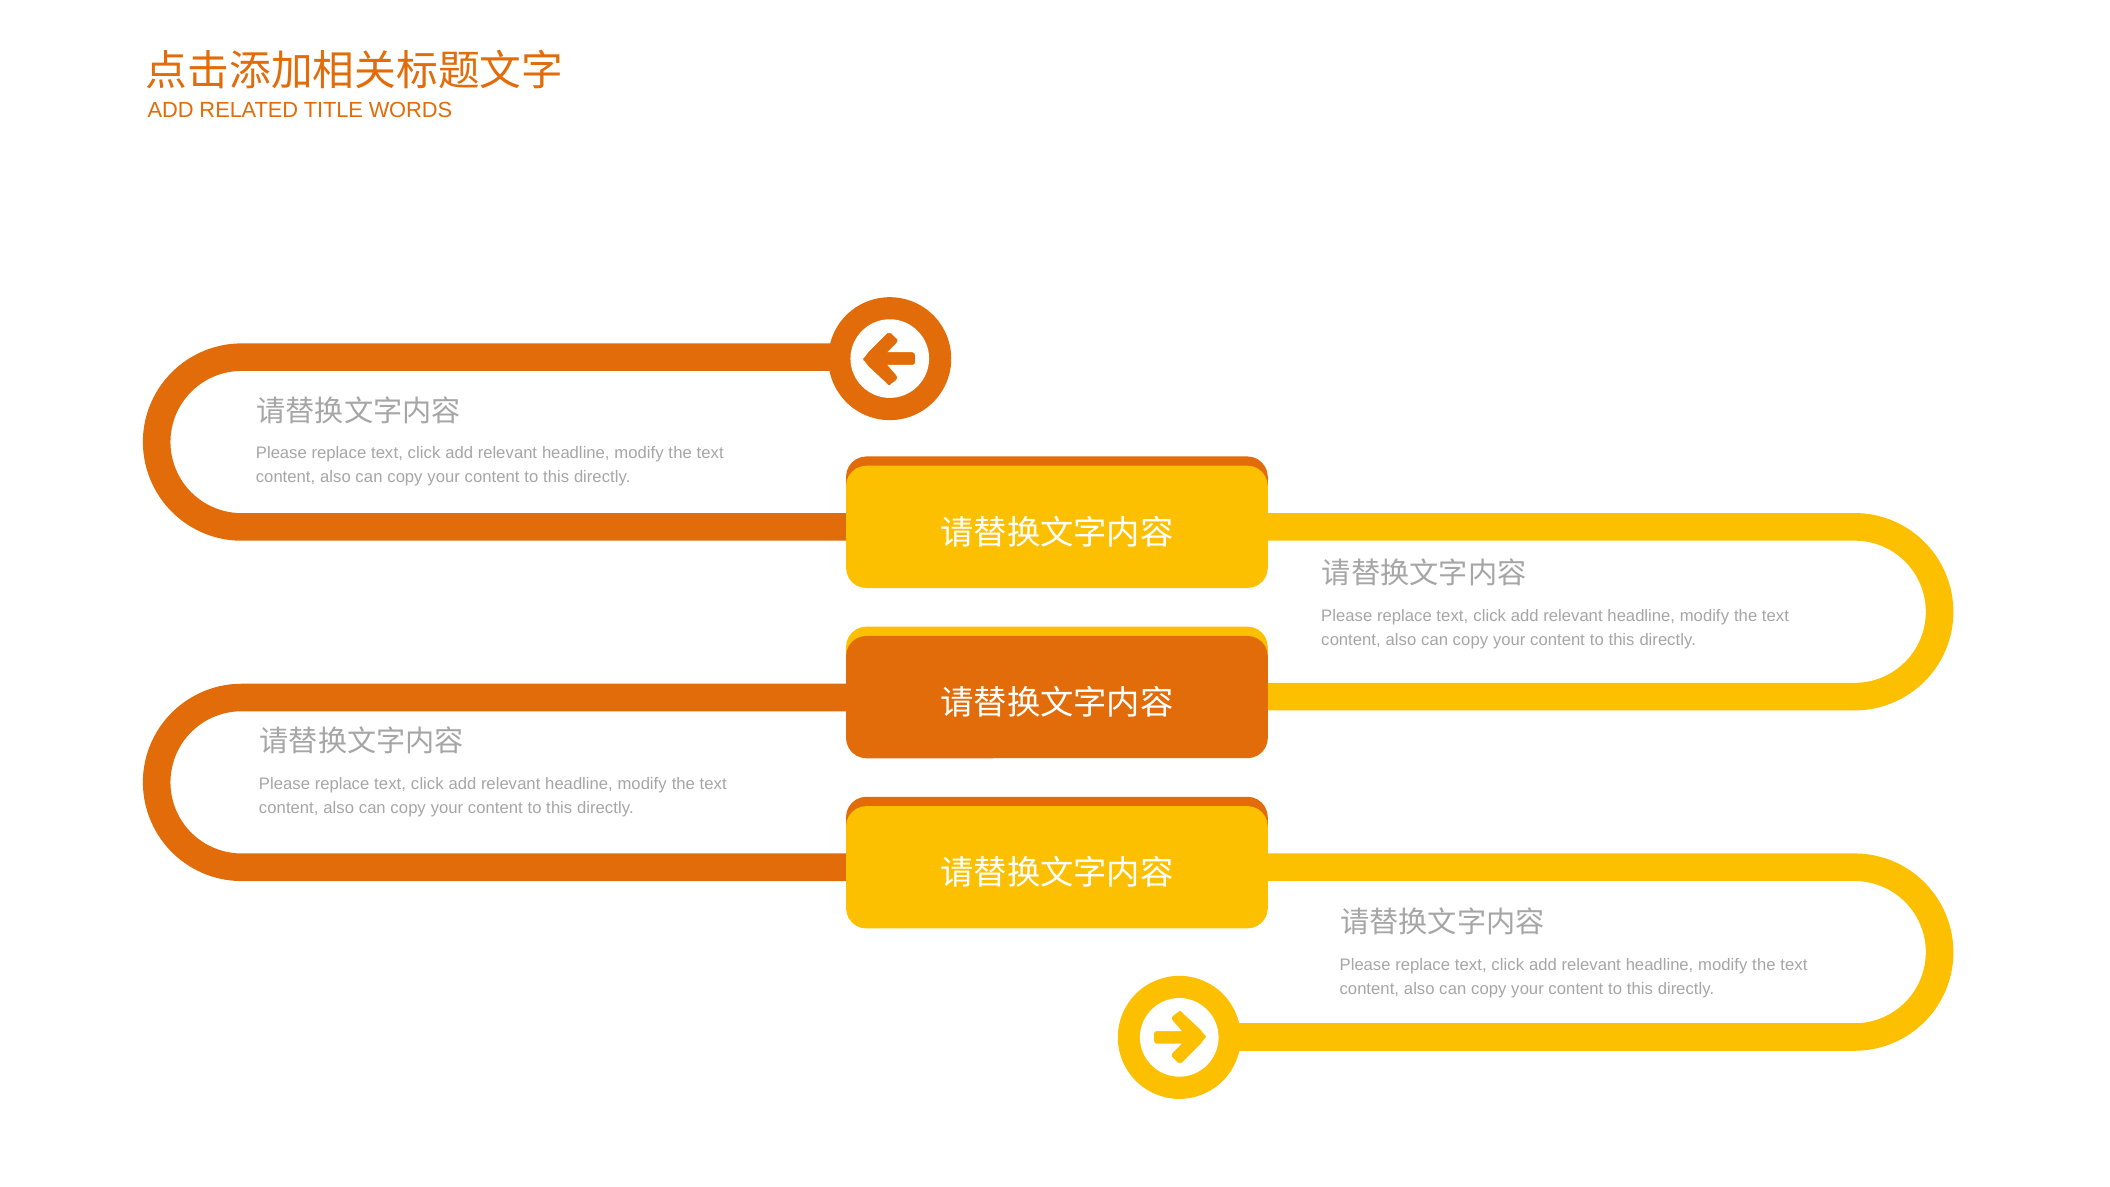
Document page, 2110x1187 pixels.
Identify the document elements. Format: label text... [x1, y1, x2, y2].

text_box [1321, 554, 1847, 647]
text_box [845, 456, 1268, 589]
text_box [141, 342, 845, 542]
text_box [258, 722, 784, 816]
text_box [141, 682, 845, 883]
text_box [1268, 512, 1955, 712]
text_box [1339, 903, 1865, 996]
text_box 点击添加相关标题文字 [145, 43, 564, 95]
text_box [1241, 852, 1955, 1052]
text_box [828, 297, 952, 421]
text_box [255, 392, 781, 485]
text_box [845, 626, 1268, 759]
text_box ADD RELATED TITLE WORDS [147, 96, 453, 123]
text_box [1117, 975, 1241, 1099]
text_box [845, 796, 1268, 929]
